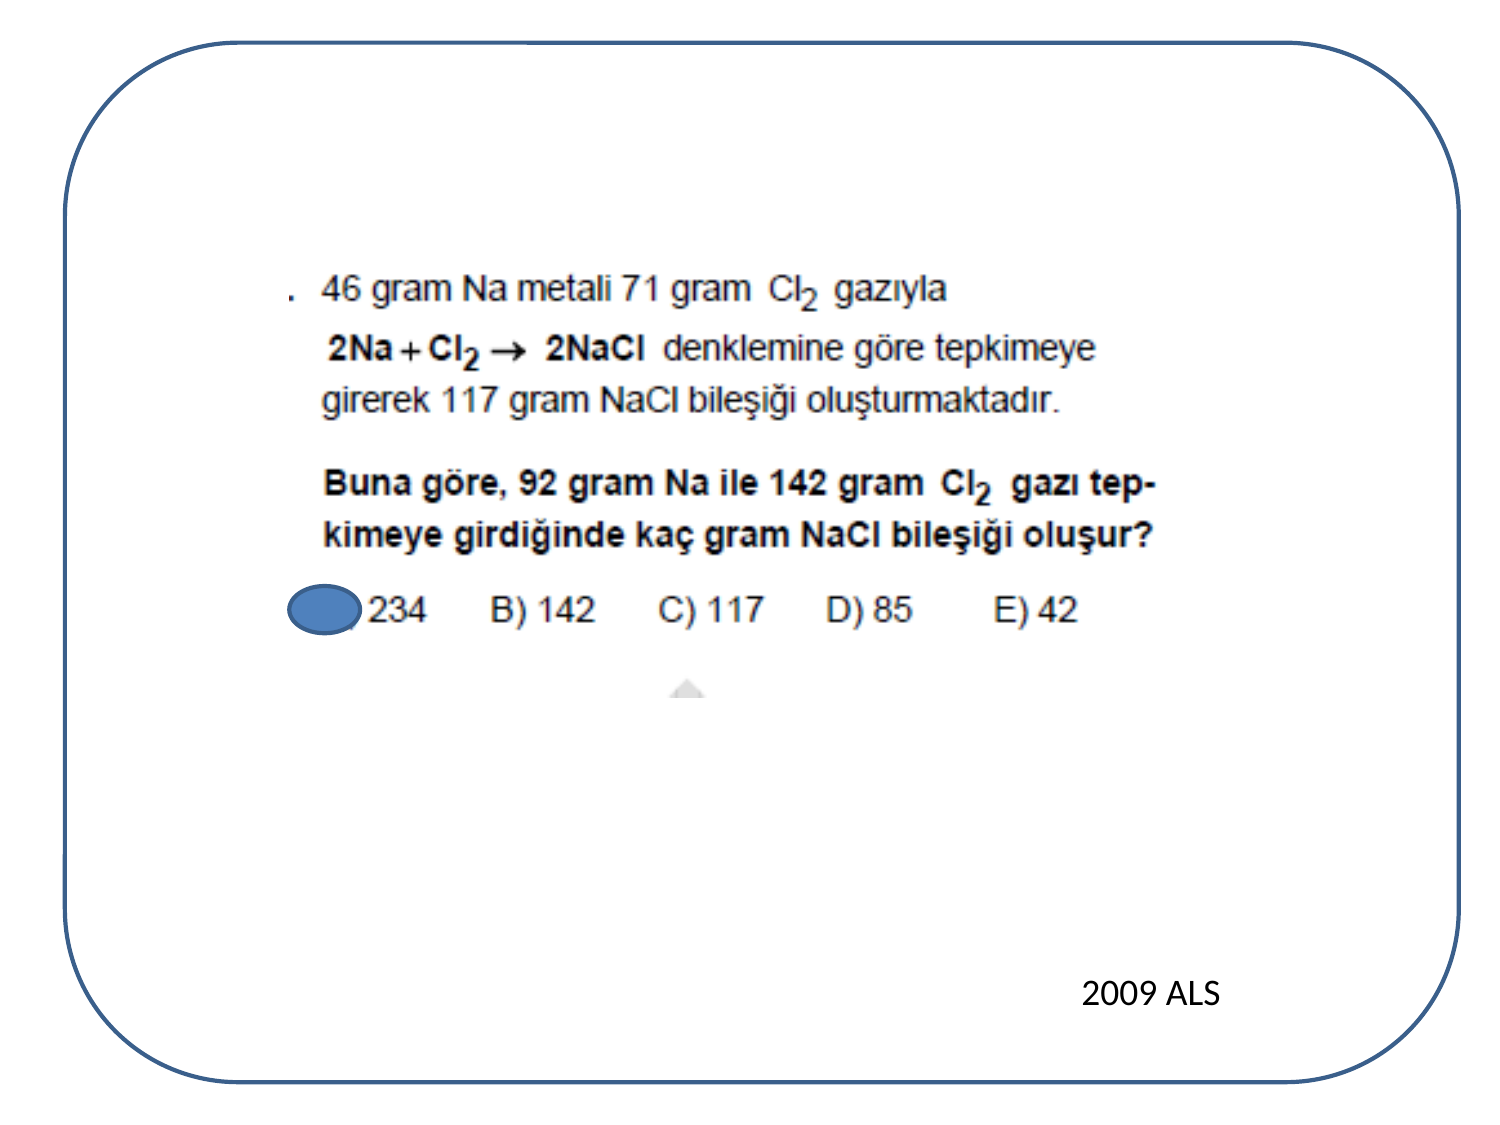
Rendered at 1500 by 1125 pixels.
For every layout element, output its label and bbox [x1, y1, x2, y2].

text_box [62, 40, 1461, 1085]
picture [288, 255, 1180, 699]
